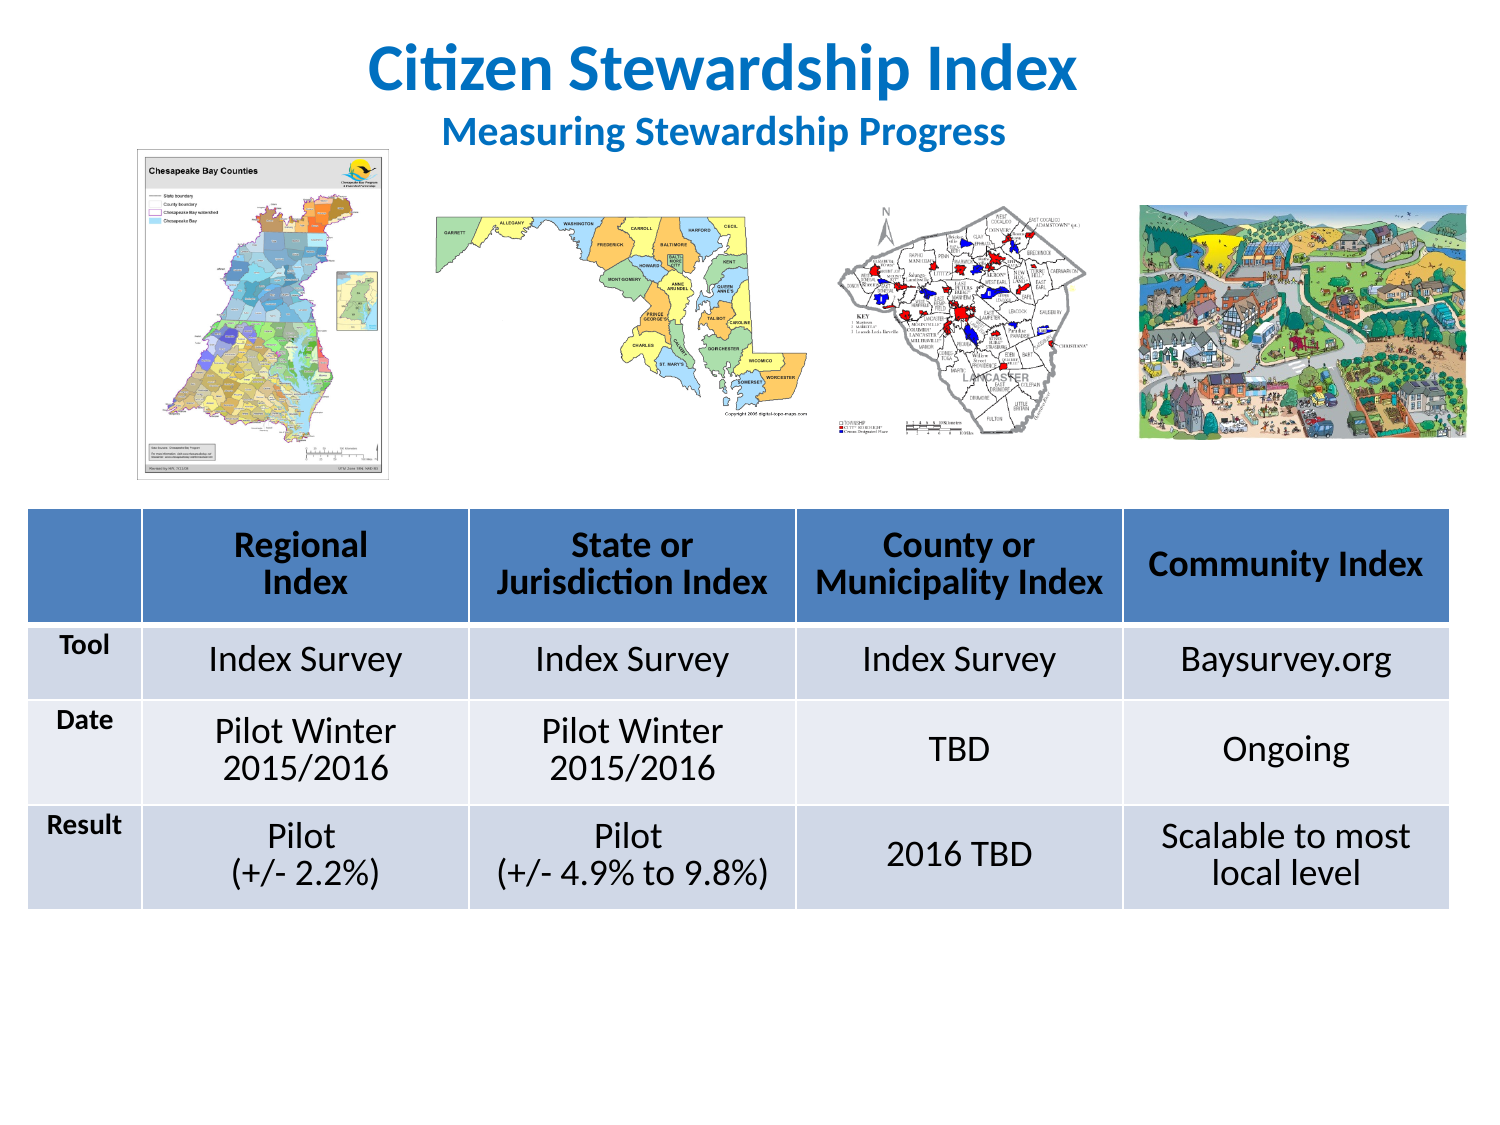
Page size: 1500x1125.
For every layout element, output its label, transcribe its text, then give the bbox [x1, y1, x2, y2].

table_cell 2016 TBD [797, 806, 1122, 909]
table_header [28, 509, 141, 622]
table_cell Pilot (+/- 4.9% to 9.8%) [470, 806, 795, 909]
table_cell Index Survey [797, 628, 1122, 699]
table_cell Baysurvey.org [1124, 628, 1449, 699]
table_header State or Jurisdiction Index [470, 509, 795, 622]
table_header Regional Index [143, 509, 468, 622]
picture [837, 205, 1088, 435]
table_cell Index Survey [470, 628, 795, 699]
table_cell Pilot (+/- 2.2%) [143, 806, 468, 909]
picture [433, 212, 810, 418]
table_cell Result [28, 806, 141, 909]
table_cell Scalable to most local level [1124, 806, 1449, 909]
table_cell TBD [797, 701, 1122, 804]
text_box Citizen Stewardship Index Measuring Stewardship Progress [336, 16, 1112, 162]
table_header Community Index [1124, 509, 1449, 622]
table_cell Ongoing [1124, 701, 1449, 804]
table_cell Index Survey [143, 628, 468, 699]
picture [1137, 205, 1468, 440]
table_cell Pilot Winter 2015/2016 [470, 701, 795, 804]
table_header County or Municipality Index [797, 509, 1122, 622]
picture [137, 148, 390, 480]
table_cell Pilot Winter 2015/2016 [143, 701, 468, 804]
table_cell Date [28, 701, 141, 804]
table_cell Tool [28, 628, 141, 699]
